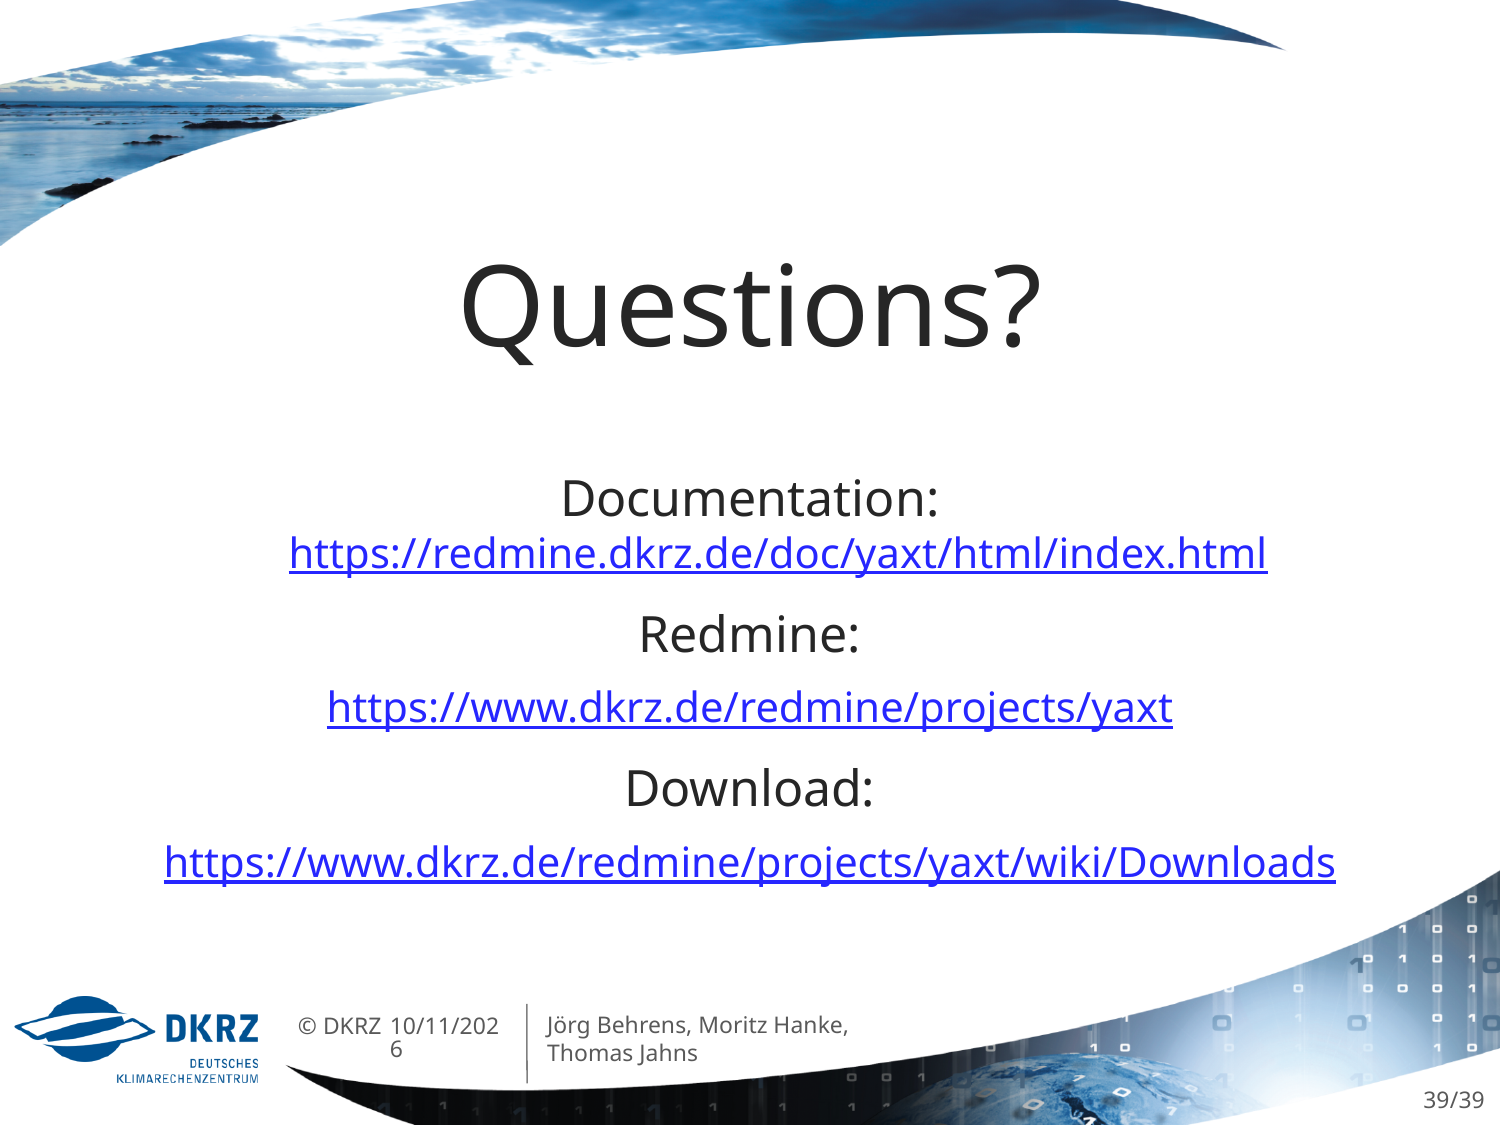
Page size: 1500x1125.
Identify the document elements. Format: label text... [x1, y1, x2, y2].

slide_number 39 [1333, 1078, 1465, 1125]
picture [0, 0, 1288, 246]
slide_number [375, 1004, 528, 1052]
list Questions? Documentation: https://redmine.dkrz.de/doc/yaxt/html/index.html Redmine: https://www.dkrz.de/redmine/projects/yaxt Download: https://www.dkrz.de/redmine/projects/yaxt/wiki/Downloads [74, 210, 1426, 985]
footer Jörg Behrens, Moritz Hanke, Thomas Jahns [532, 1003, 884, 1082]
picture [285, 867, 1500, 1125]
picture [14, 996, 258, 1083]
